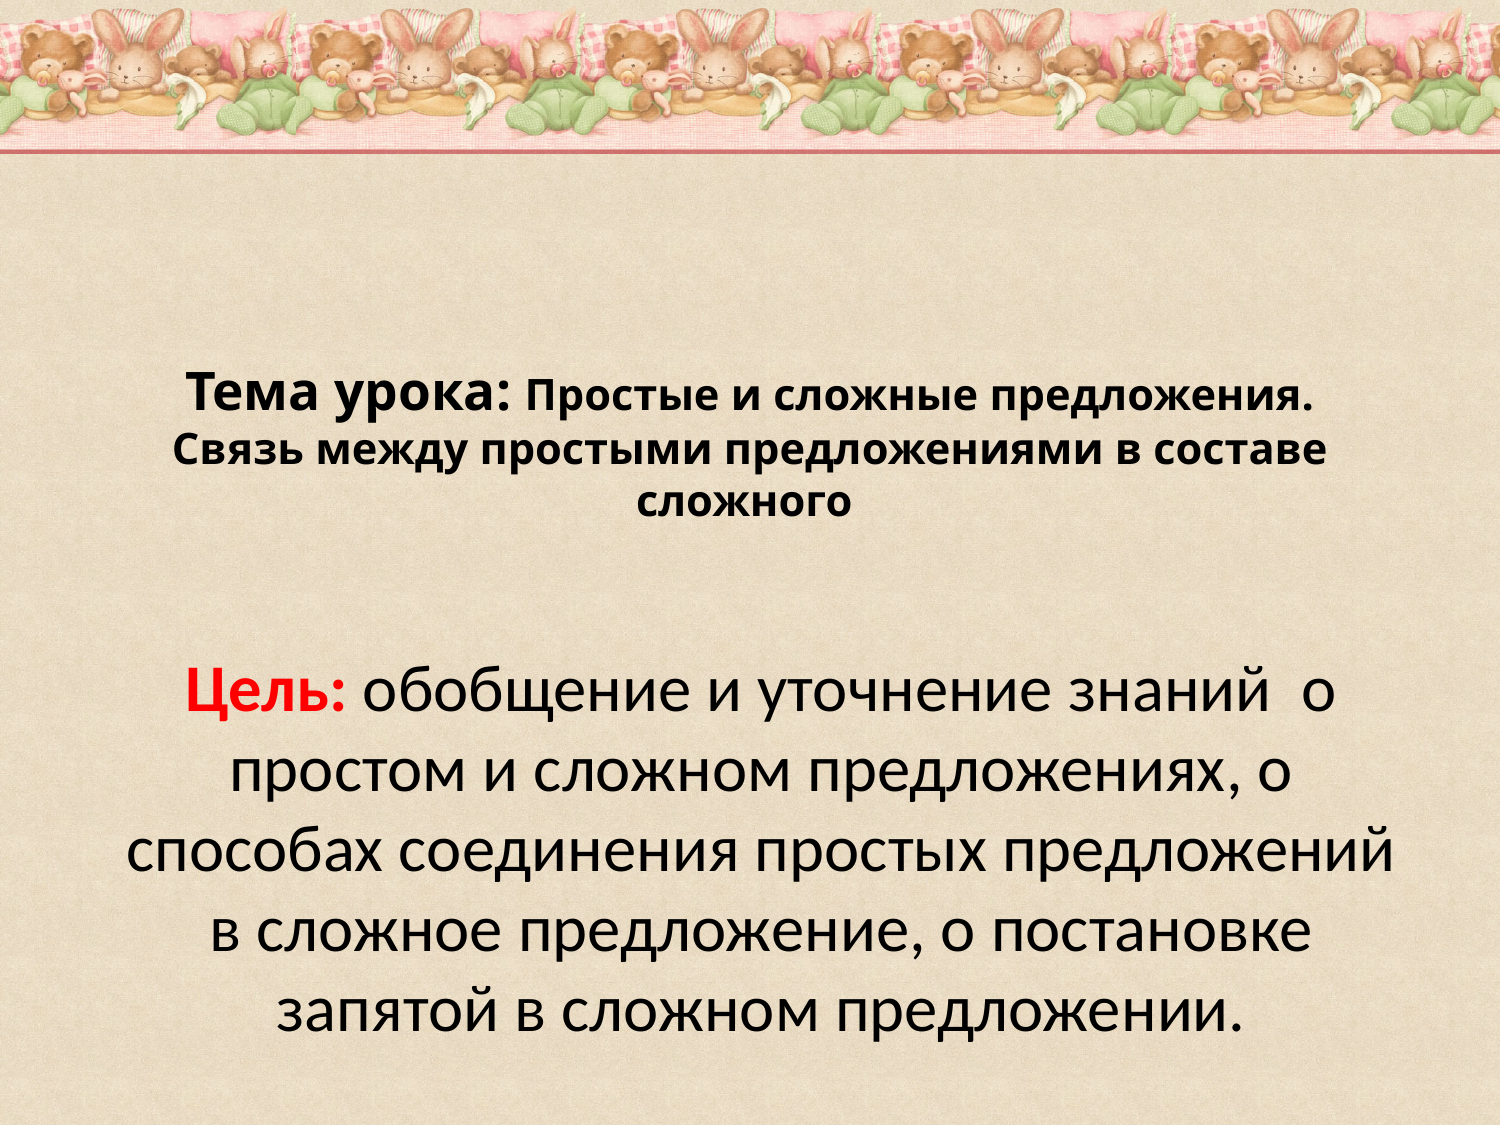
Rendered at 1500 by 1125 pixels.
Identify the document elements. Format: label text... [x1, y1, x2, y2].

picture [0, 0, 1500, 1125]
title Тема урока: Простые и сложные предложения. Связь между простыми предложениями в составе сложного [112, 349, 1388, 591]
subtitle Цель: обобщение и уточнение знаний о простом и сложном предложениях, о способах соединения простых предложений в сложное предложение, о постановке запятой в сложном предложении. [93, 637, 1430, 925]
